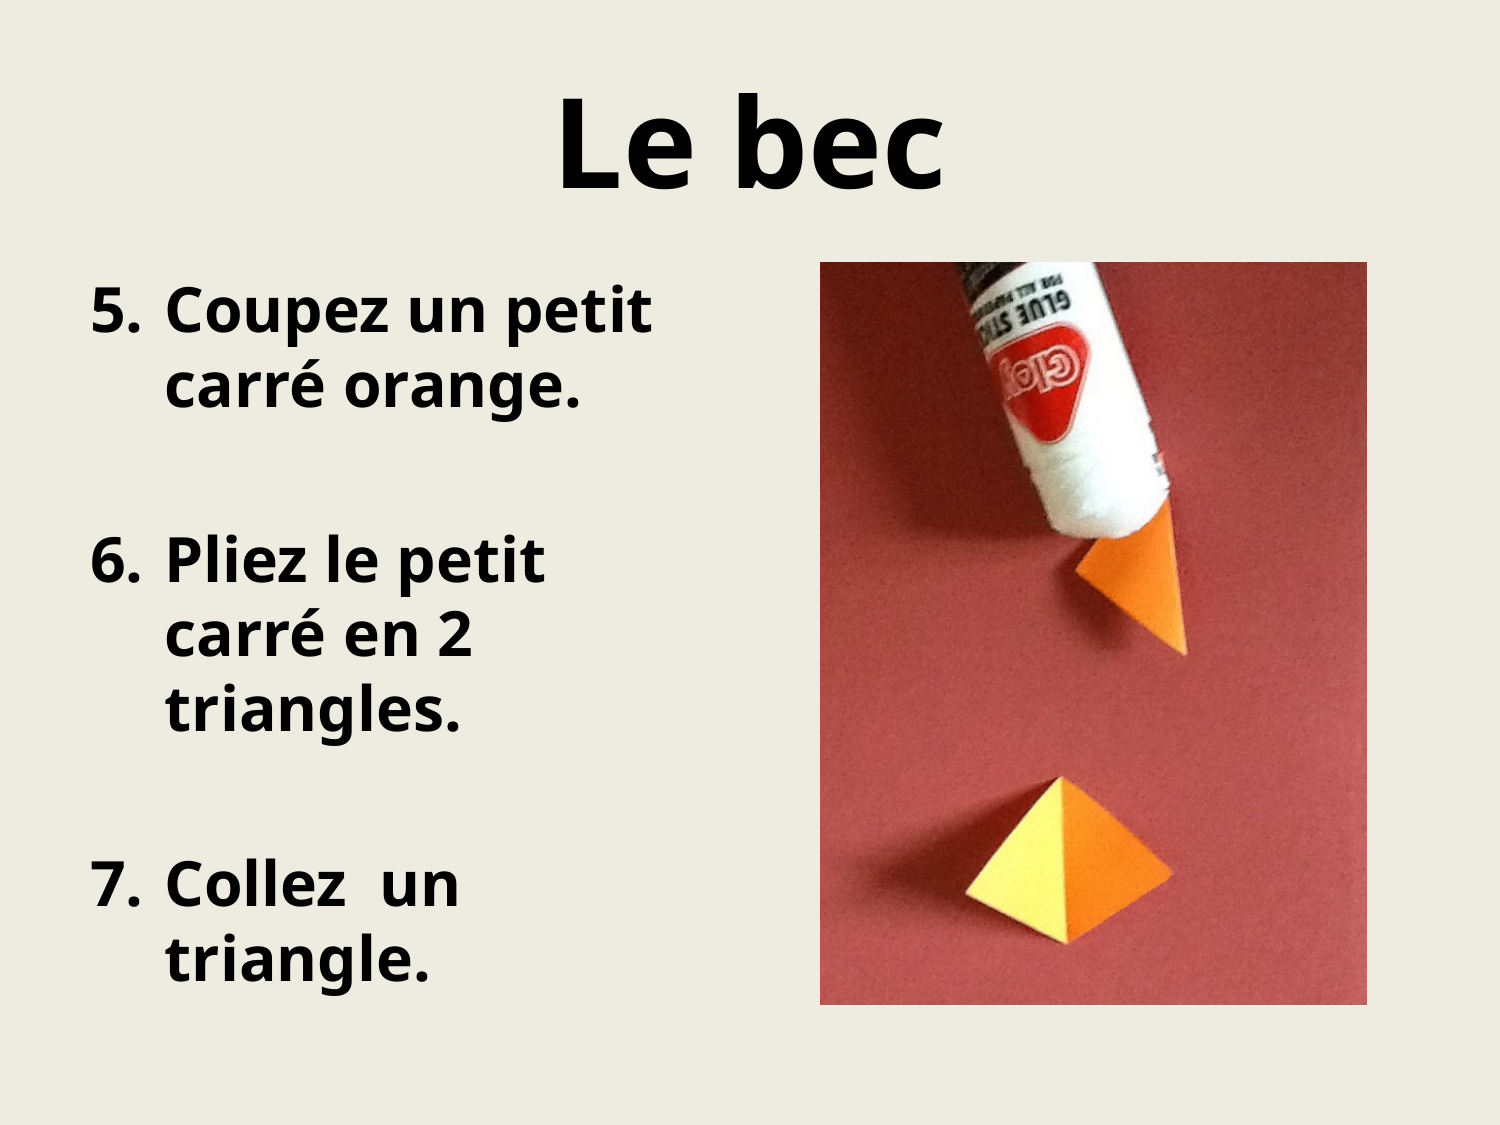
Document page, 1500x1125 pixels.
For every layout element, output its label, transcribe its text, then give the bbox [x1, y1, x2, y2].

list Coupez un petit carré orange. Pliez le petit carré en 2 triangles. Collez un triangle. [75, 262, 738, 1005]
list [820, 262, 1368, 1006]
title Le bec [75, 45, 1425, 233]
